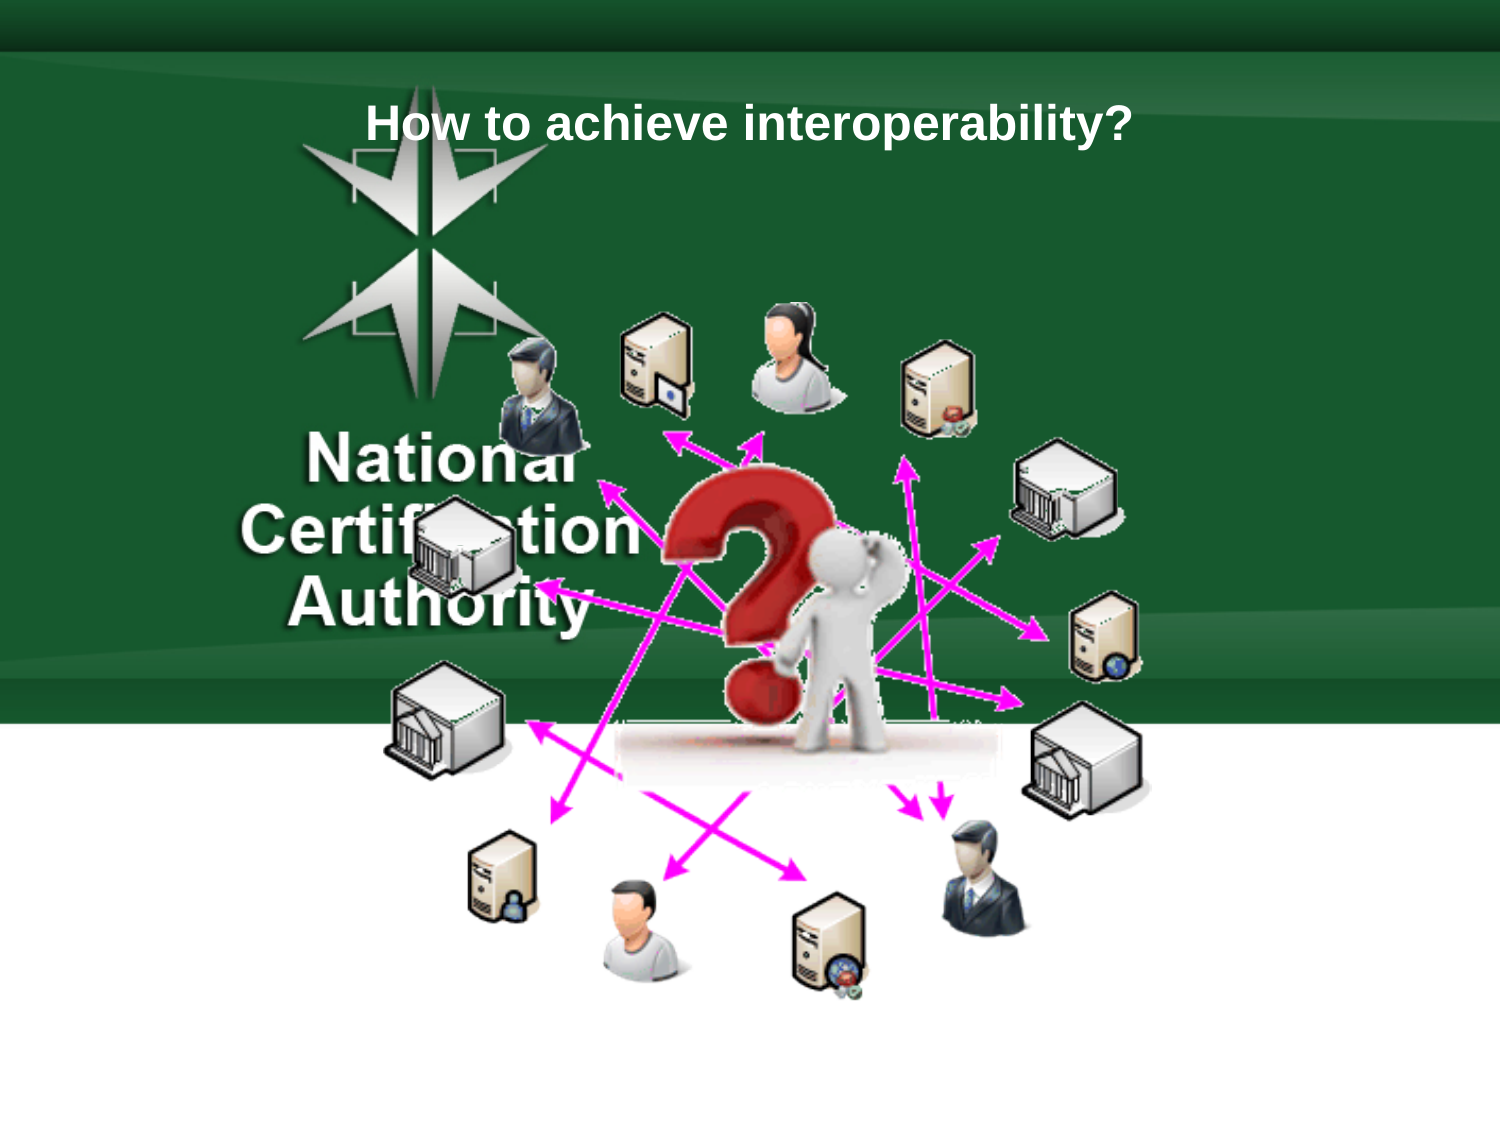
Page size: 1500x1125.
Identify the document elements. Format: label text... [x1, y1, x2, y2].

picture [0, 0, 1500, 1125]
title How to achieve interoperability? [74, 44, 1426, 197]
